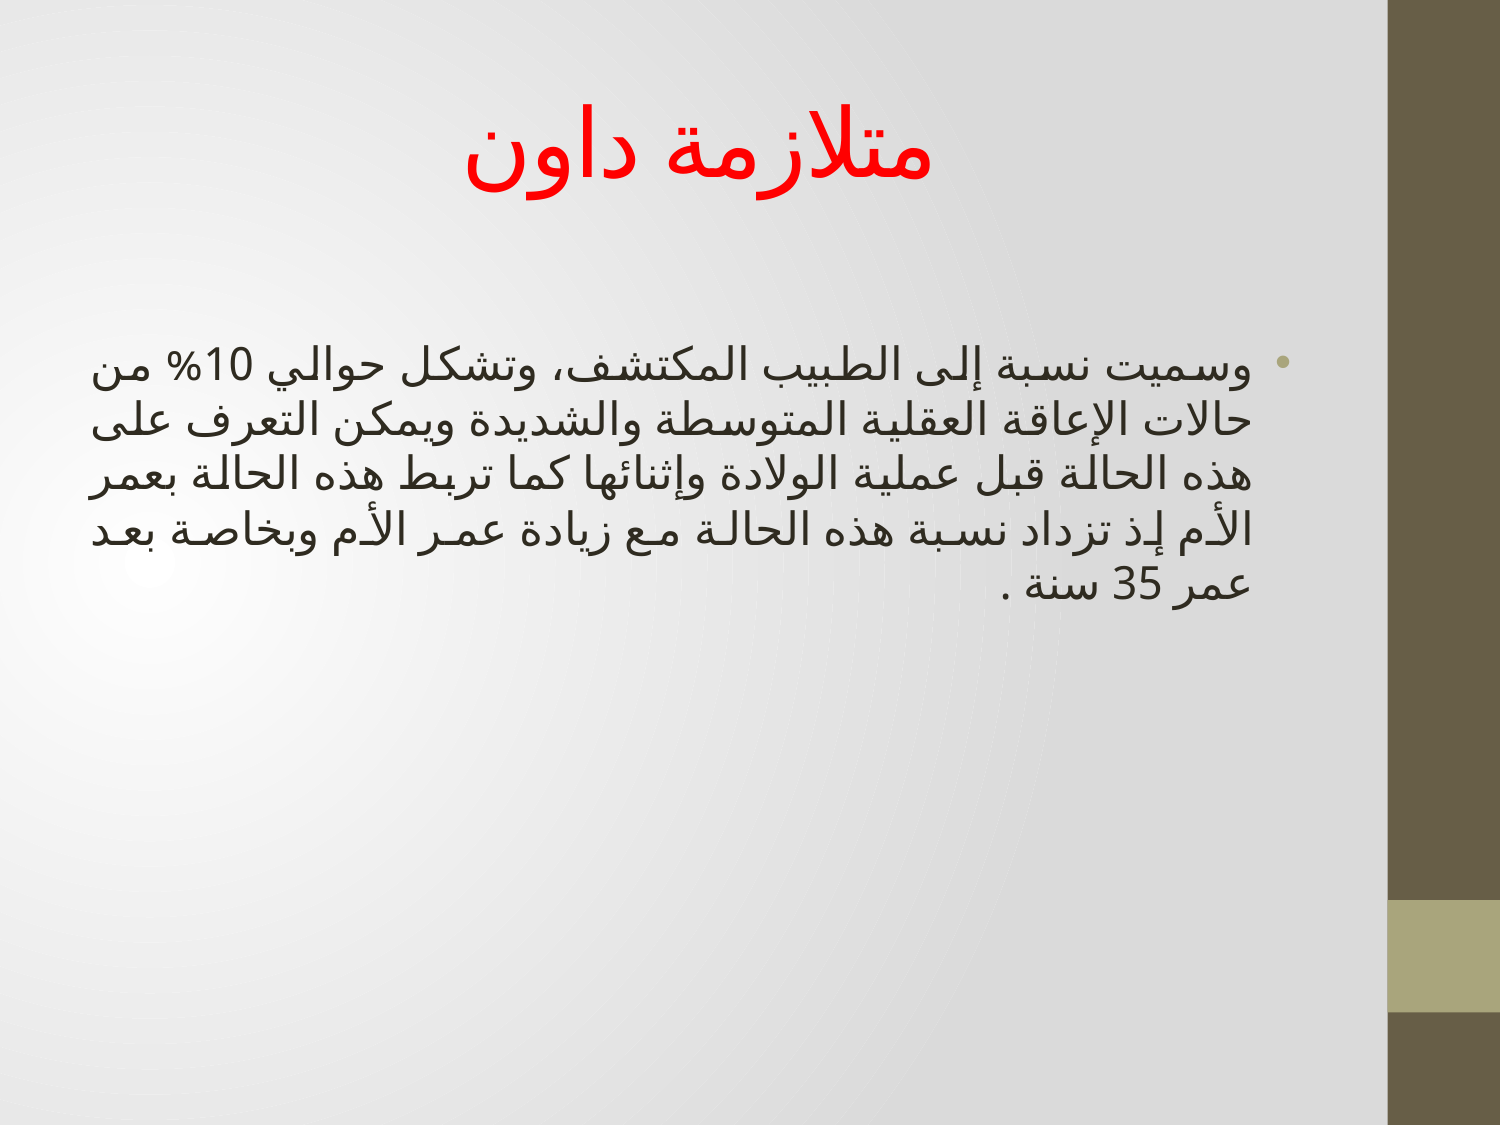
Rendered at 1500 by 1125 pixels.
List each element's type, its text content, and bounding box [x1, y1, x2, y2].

title متلازمة داون [75, 45, 1325, 233]
list وسميت نسبة إلى الطبيب المكتشف، وتشكل حوالي 10% من حالات الإعاقة العقلية المتوسطة والشديدة ويمكن التعرف على هذه الحالة قبل عملية الولادة وإثنائها كما تربط هذه الحالة بعمر الأم إذ تزداد نسبة هذه الحالة مع زيادة عمر الأم وبخاصة بعد عمر 35 سنة . [75, 262, 1325, 1050]
